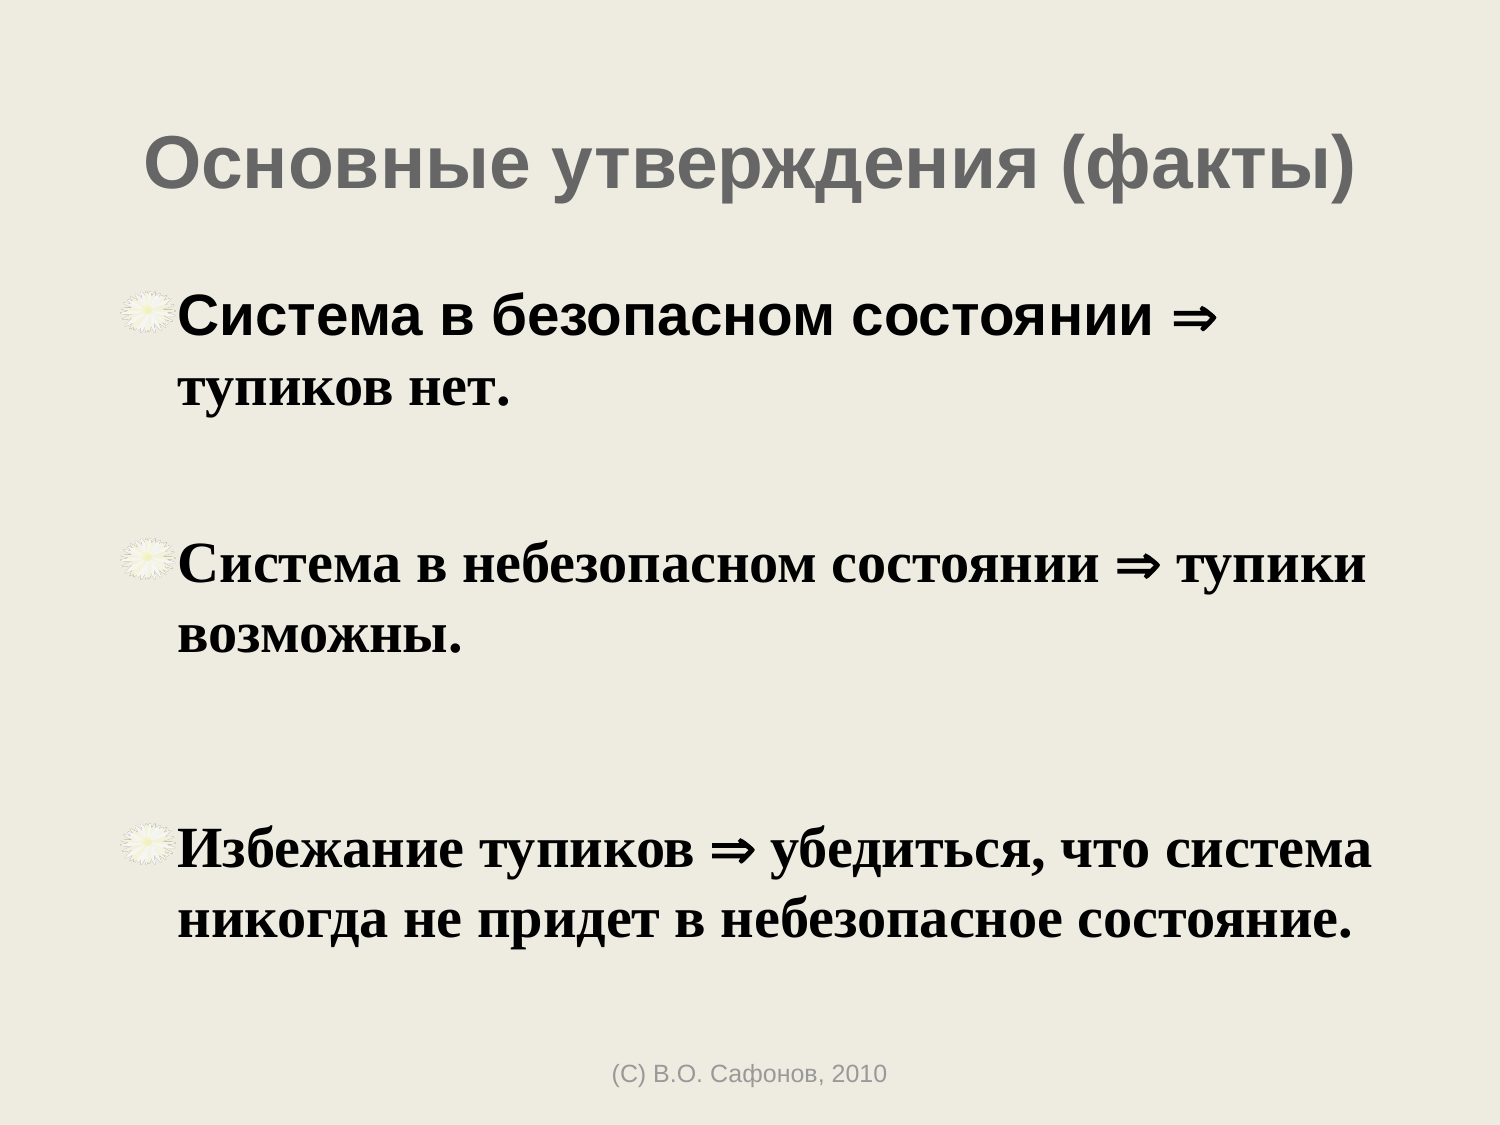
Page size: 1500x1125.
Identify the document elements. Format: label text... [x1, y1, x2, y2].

picture [120, 823, 176, 865]
list Система в безопасном состоянии  тупиков нет. Система в небезопасном состоянии  тупики возможны. Избежание тупиков  убедиться, что система никогда не придет в небезопасное состояние. [105, 269, 1393, 1032]
title Основные утверждения (факты) [74, 49, 1426, 268]
footer (C) В.О. Сафонов, 2010 [512, 1042, 988, 1103]
picture [120, 291, 176, 333]
picture [120, 538, 176, 580]
